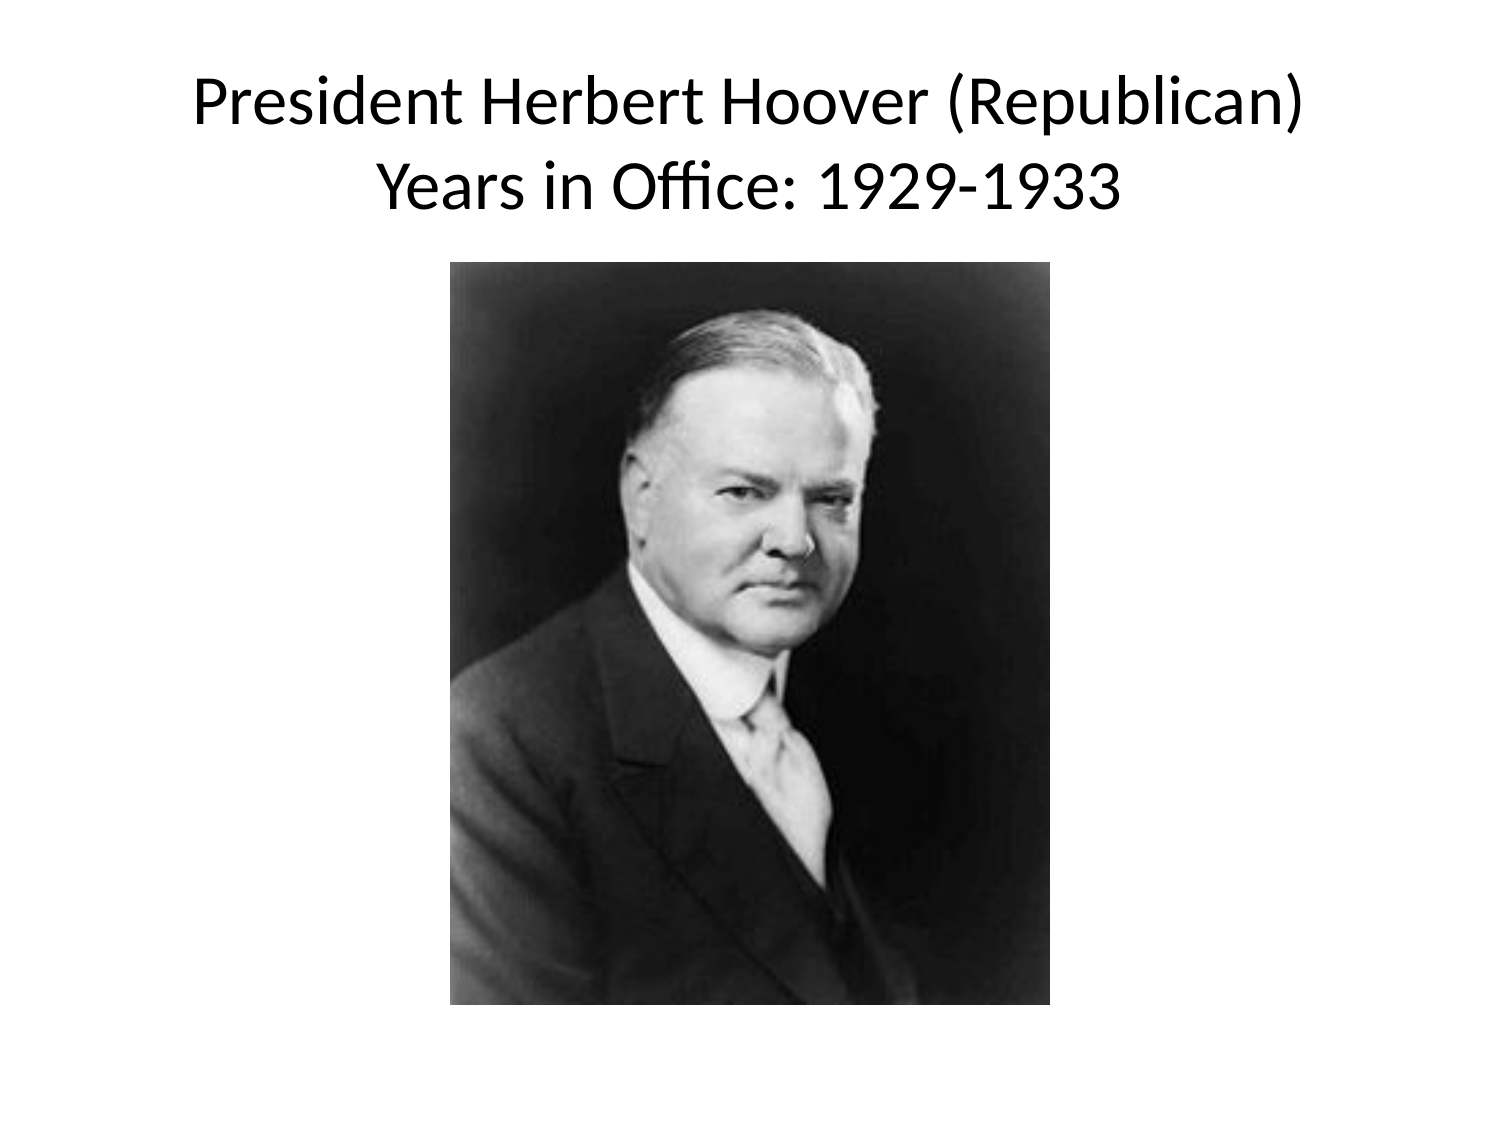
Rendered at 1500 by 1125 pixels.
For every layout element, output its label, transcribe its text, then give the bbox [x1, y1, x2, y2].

title President Herbert Hoover (Republican) Years in Office: 1929-1933 [75, 45, 1425, 233]
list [74, 262, 1426, 1006]
